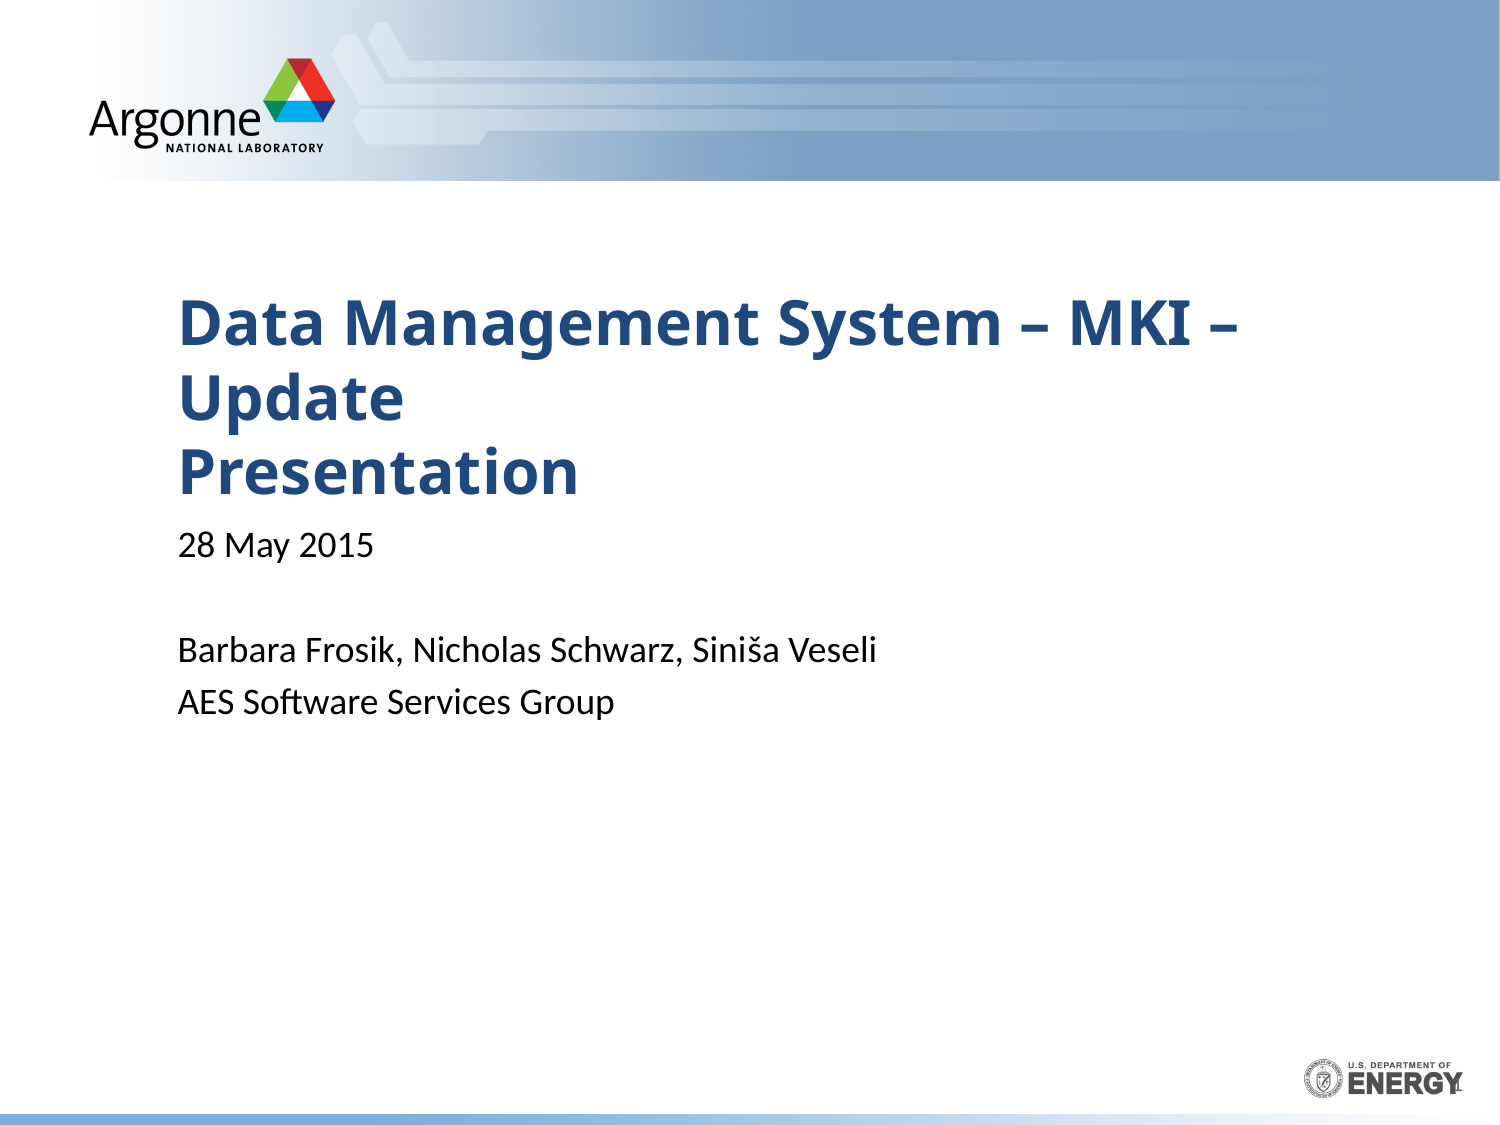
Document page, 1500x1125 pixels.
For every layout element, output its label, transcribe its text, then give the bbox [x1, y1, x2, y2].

title Data Management System – MKI – Update Presentation [162, 275, 1425, 450]
subtitle 28 May 2015 Barbara Frosik, Nicholas Schwarz, Siniša Veseli AES Software Services Group [162, 512, 1213, 800]
picture [0, 1114, 1437, 1125]
picture [0, 0, 1500, 182]
slide_number 1 [1437, 1065, 1500, 1125]
